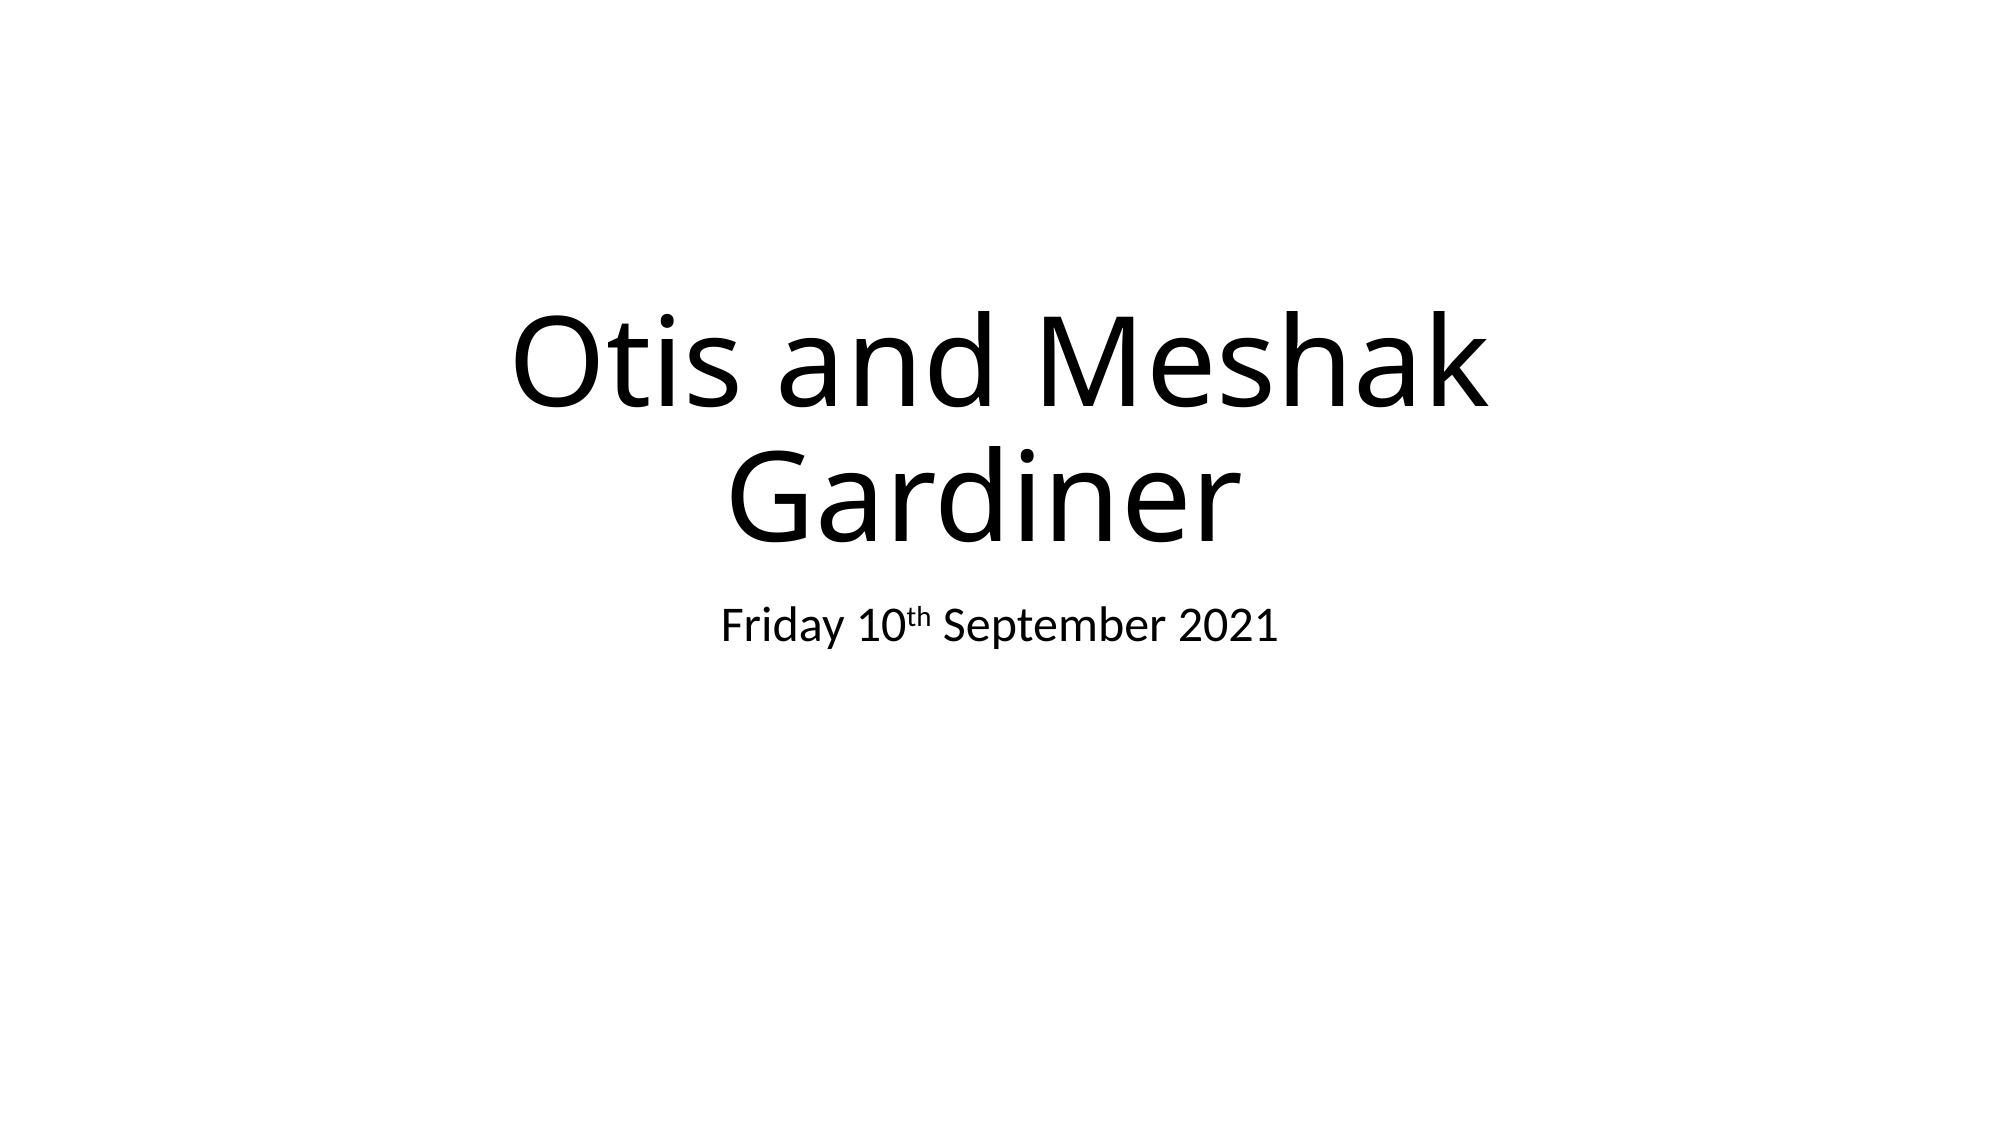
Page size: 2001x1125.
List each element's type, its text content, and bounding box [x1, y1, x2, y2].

title Otis and Meshak Gardiner [249, 184, 1750, 576]
subtitle Friday 10th September 2021 [249, 590, 1750, 863]
